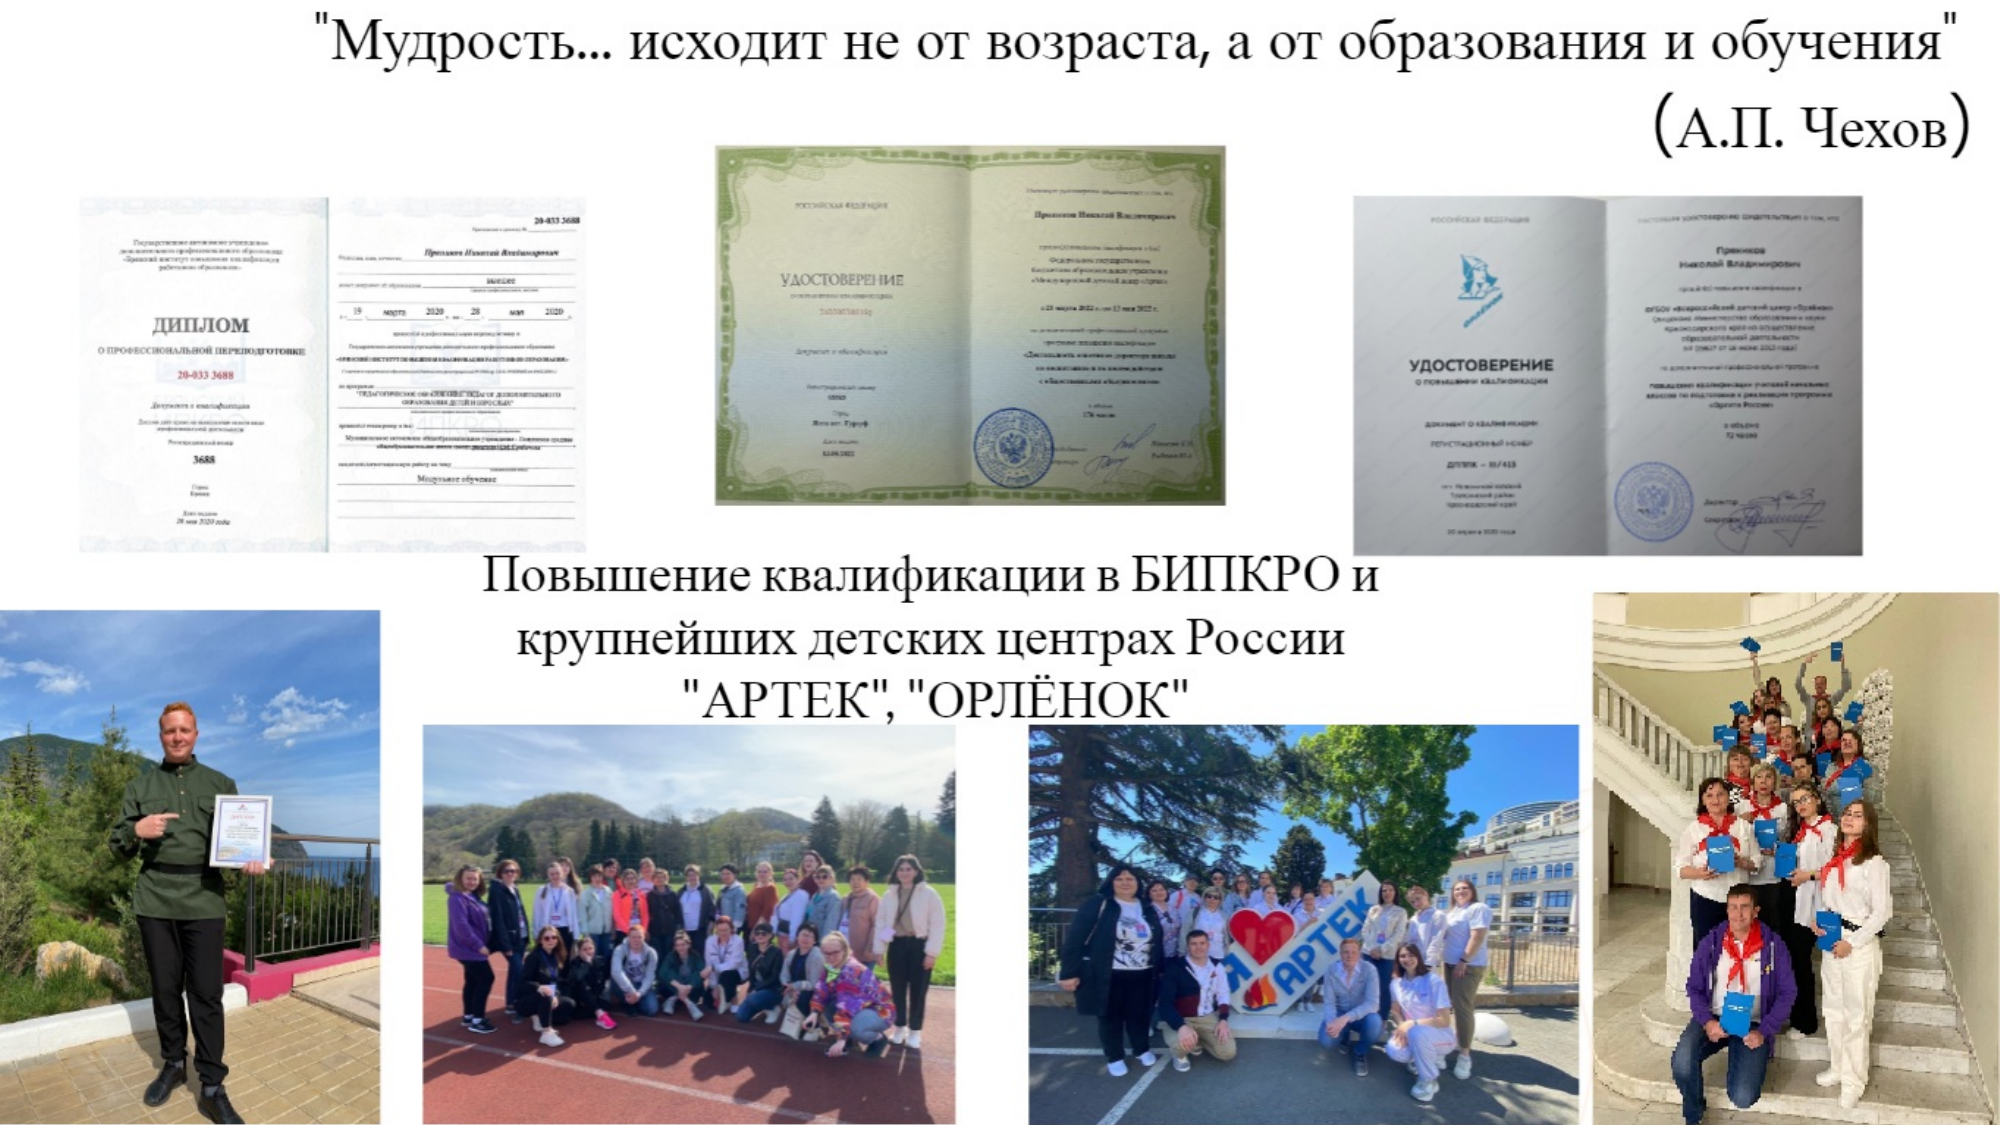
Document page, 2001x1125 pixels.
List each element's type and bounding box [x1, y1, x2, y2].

list [0, 0, 2000, 1125]
